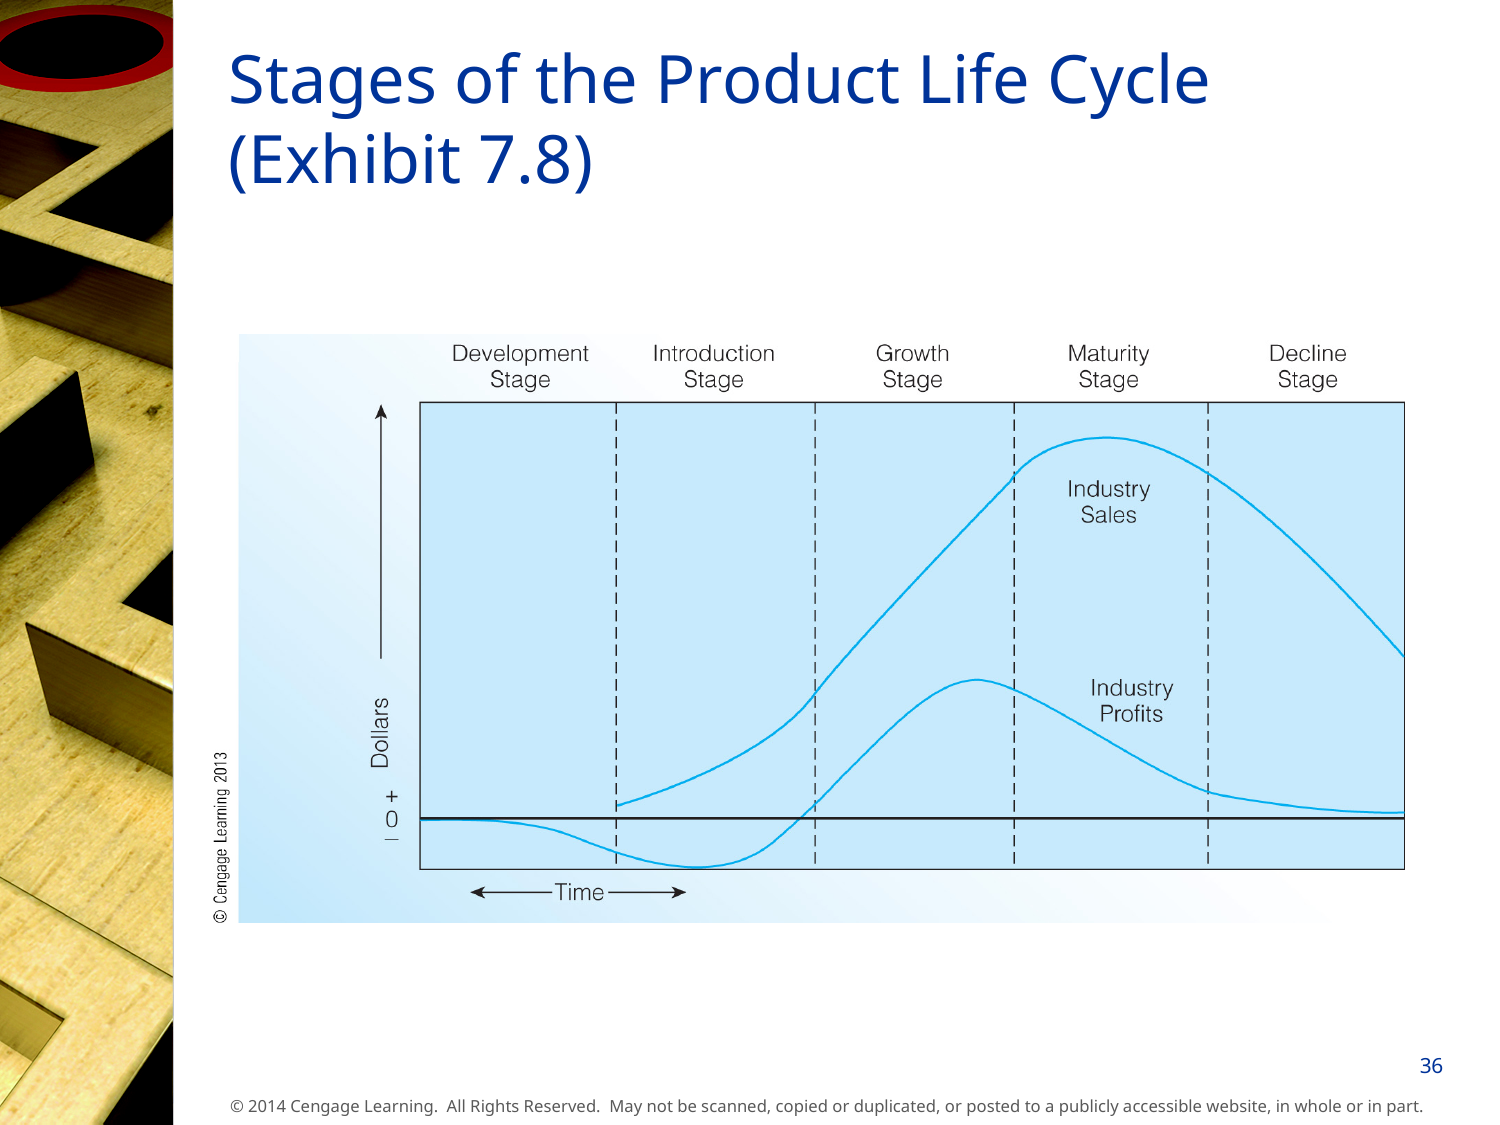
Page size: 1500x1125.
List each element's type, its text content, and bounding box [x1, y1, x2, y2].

picture [213, 333, 1406, 924]
title Stages of the Product Life Cycle (Exhibit 7.8) [213, 29, 1454, 213]
picture [0, 0, 174, 1125]
slide_number 36 [1386, 1037, 1478, 1097]
